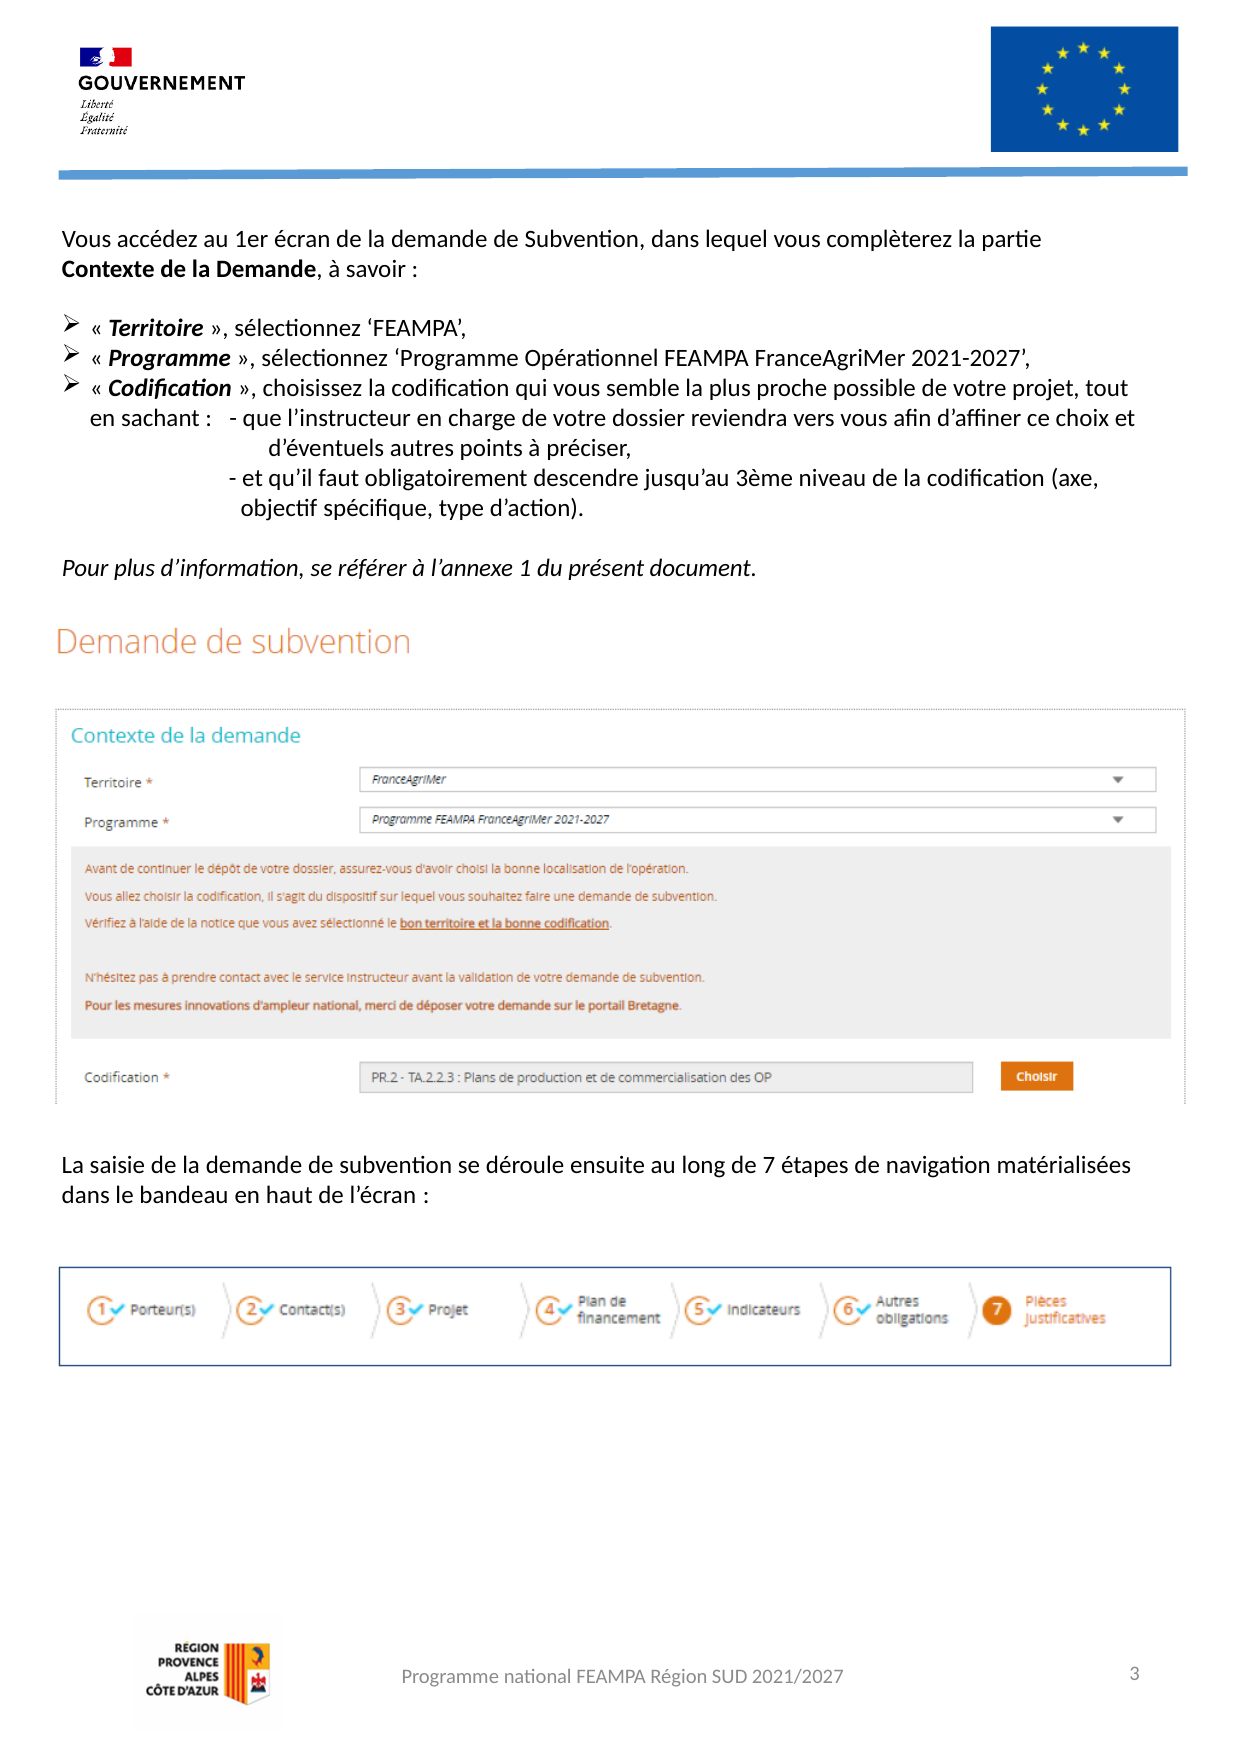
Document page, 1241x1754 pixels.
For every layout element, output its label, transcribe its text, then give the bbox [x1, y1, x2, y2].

text_box Vous accédez au 1er écran de la demande de Subvention, dans lequel vous complèterez la partie Contexte de la Demande, à savoir : « Territoire », sélectionnez ‘FEAMPA’, « Programme », sélectionnez ‘Programme Opérationnel FEAMPA FranceAgriMer 2021-2027’, « Codification », choisissez la codification qui vous semble la plus proche possible de votre projet, tout en sachant : - que l’instructeur en charge de votre dossier reviendra vers vous afin d’affiner ce choix et d’éventuels autres points à préciser, - et qu’il faut obligatoirement descendre jusqu’au 3ème niveau de la codification (axe, objectif spécifique, type d’action). Pour plus d’information, se référer à l’annexe 1 du présent document. [47, 214, 1155, 589]
footer Programme national FEAMPA Région SUD 2021/2027 [282, 1628, 983, 1723]
picture [50, 1254, 1183, 1378]
picture [59, 28, 264, 153]
picture [134, 1613, 282, 1732]
text_box La saisie de la demande de subvention se déroule ensuite au long de 7 étapes de navigation matérialisées dans le bandeau en haut de l’écran : [46, 1141, 1154, 1216]
slide_number 3 [875, 1625, 1155, 1719]
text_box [58, 171, 1188, 175]
picture [23, 611, 1223, 1104]
picture [990, 26, 1179, 152]
